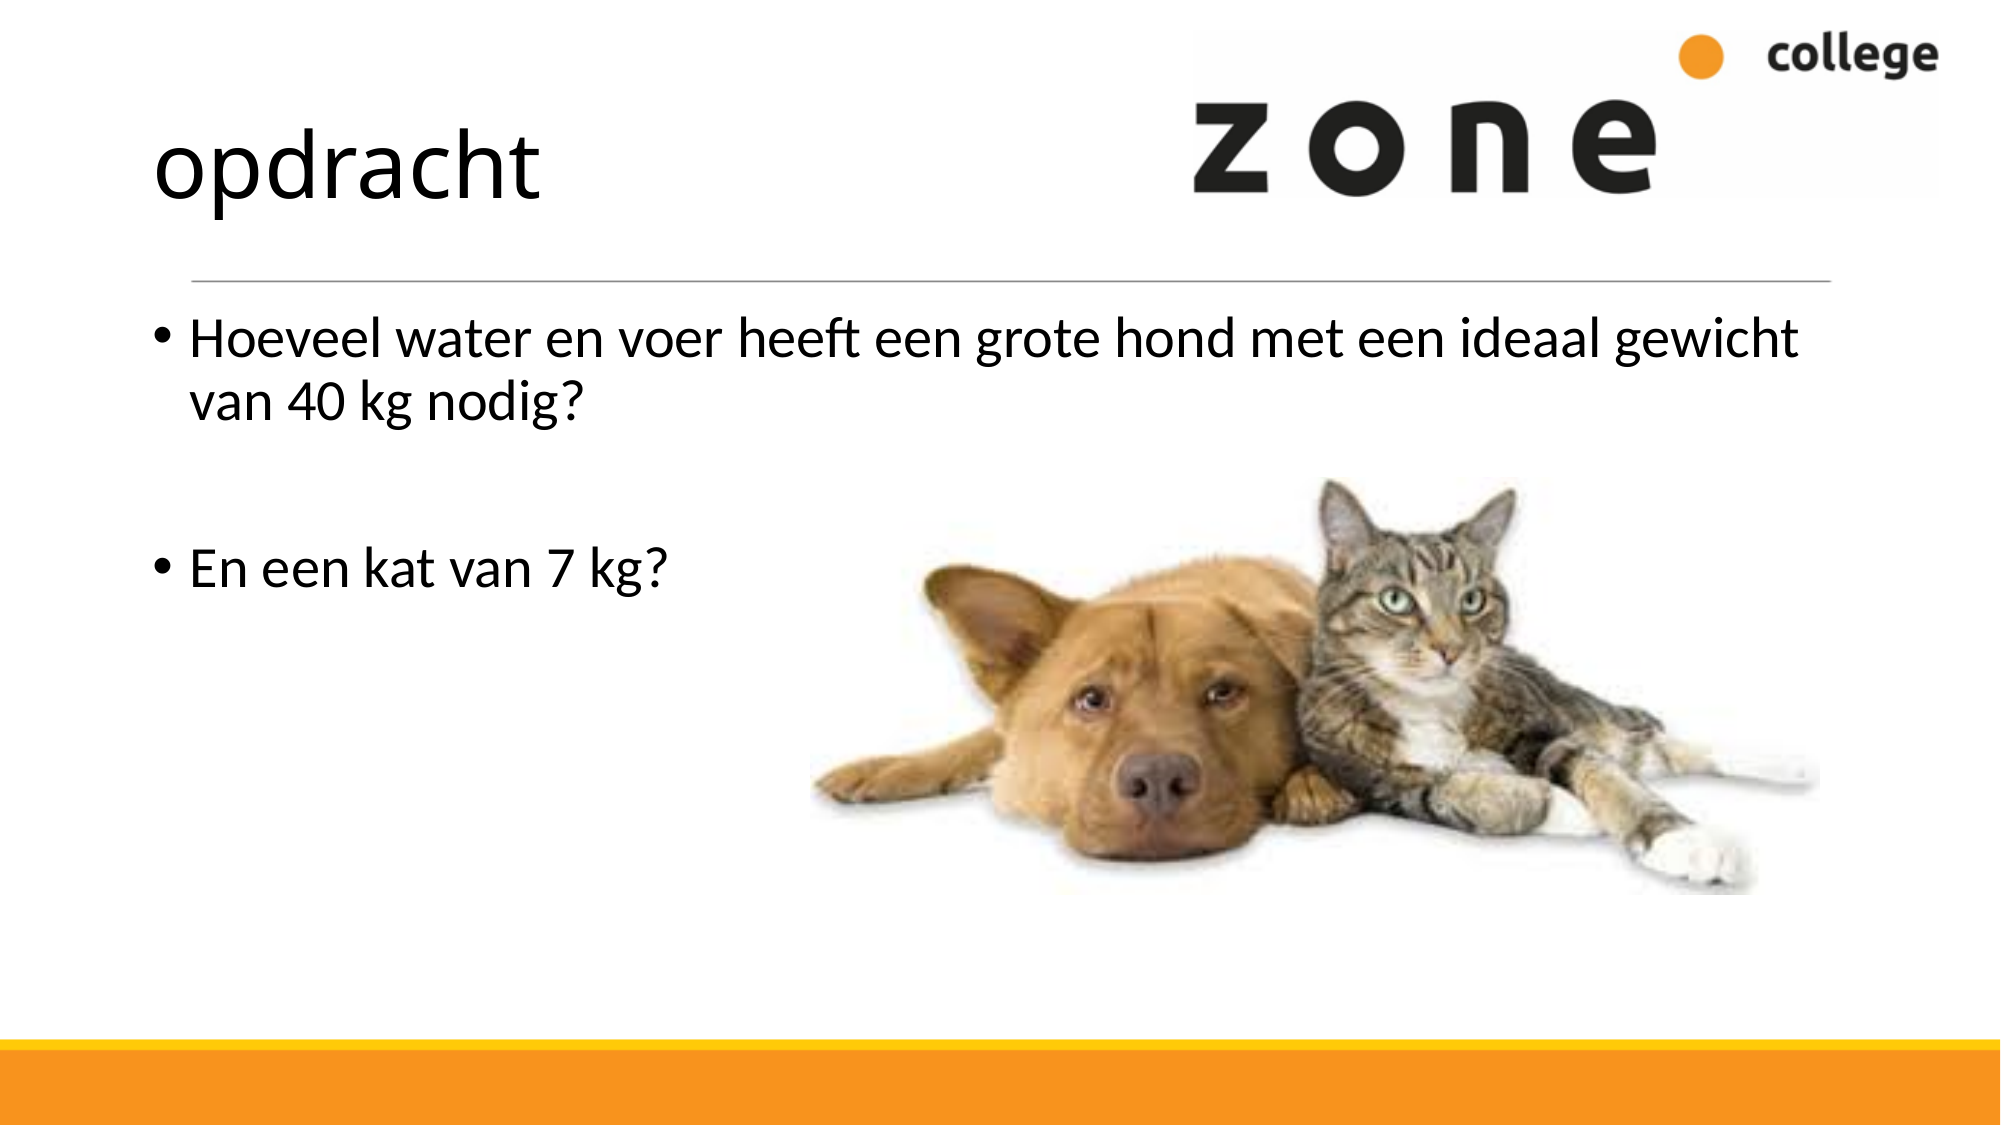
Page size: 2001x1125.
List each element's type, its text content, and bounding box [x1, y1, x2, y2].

title opdracht [137, 59, 1863, 278]
picture [0, 0, 2001, 1125]
list Hoeveel water en voer heeft een grote hond met een ideaal gewicht van 40 kg nodig? En een kat van 7 kg? [137, 299, 1863, 1014]
